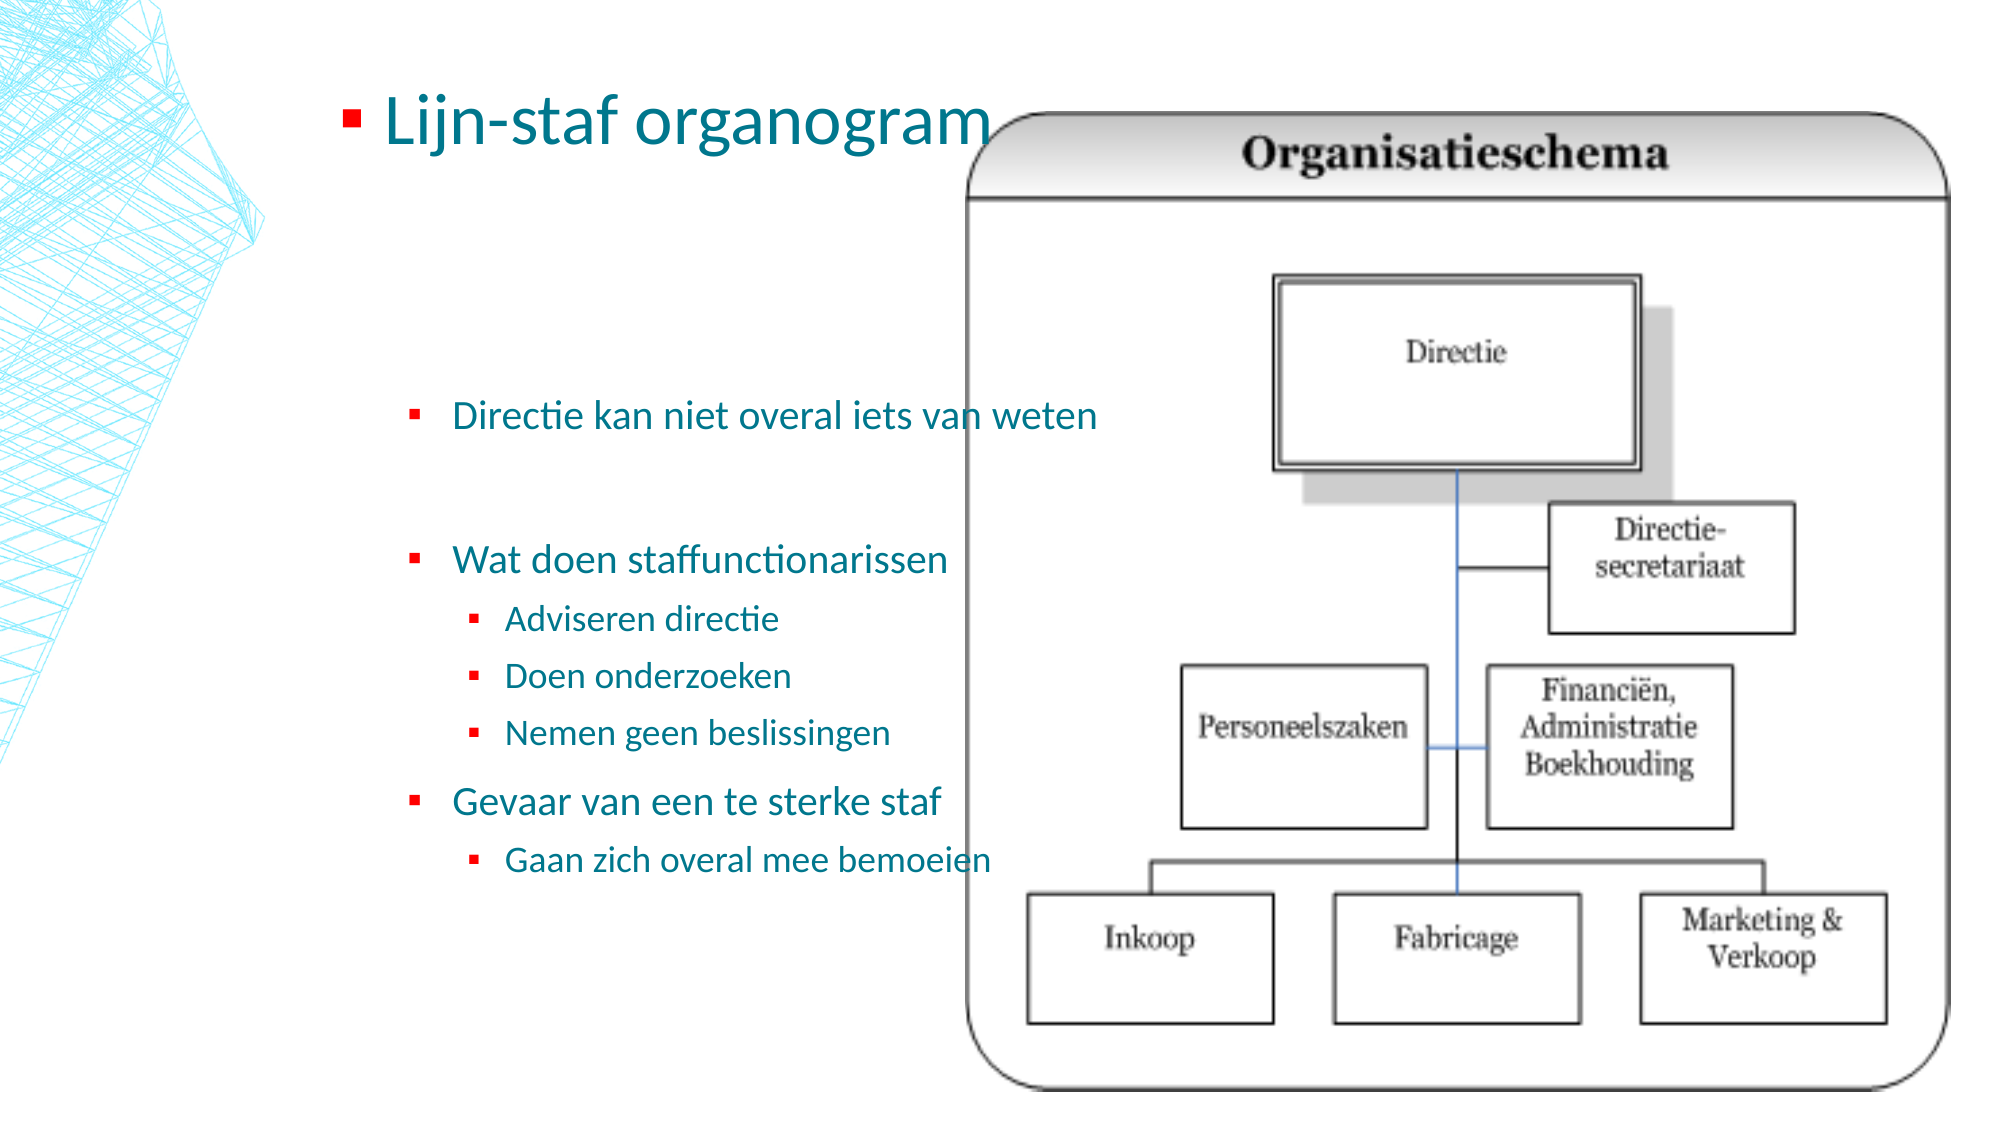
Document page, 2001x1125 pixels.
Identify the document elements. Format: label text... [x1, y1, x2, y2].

list Lijn-staf organogram Directie kan niet overal iets van weten Wat doen staffunctionarissen Adviseren directie Doen onderzoeken Nemen geen beslissingen Gevaar van een te sterke staf Gaan zich overal mee bemoeien [324, 74, 1863, 1062]
picture [0, 0, 2001, 1125]
